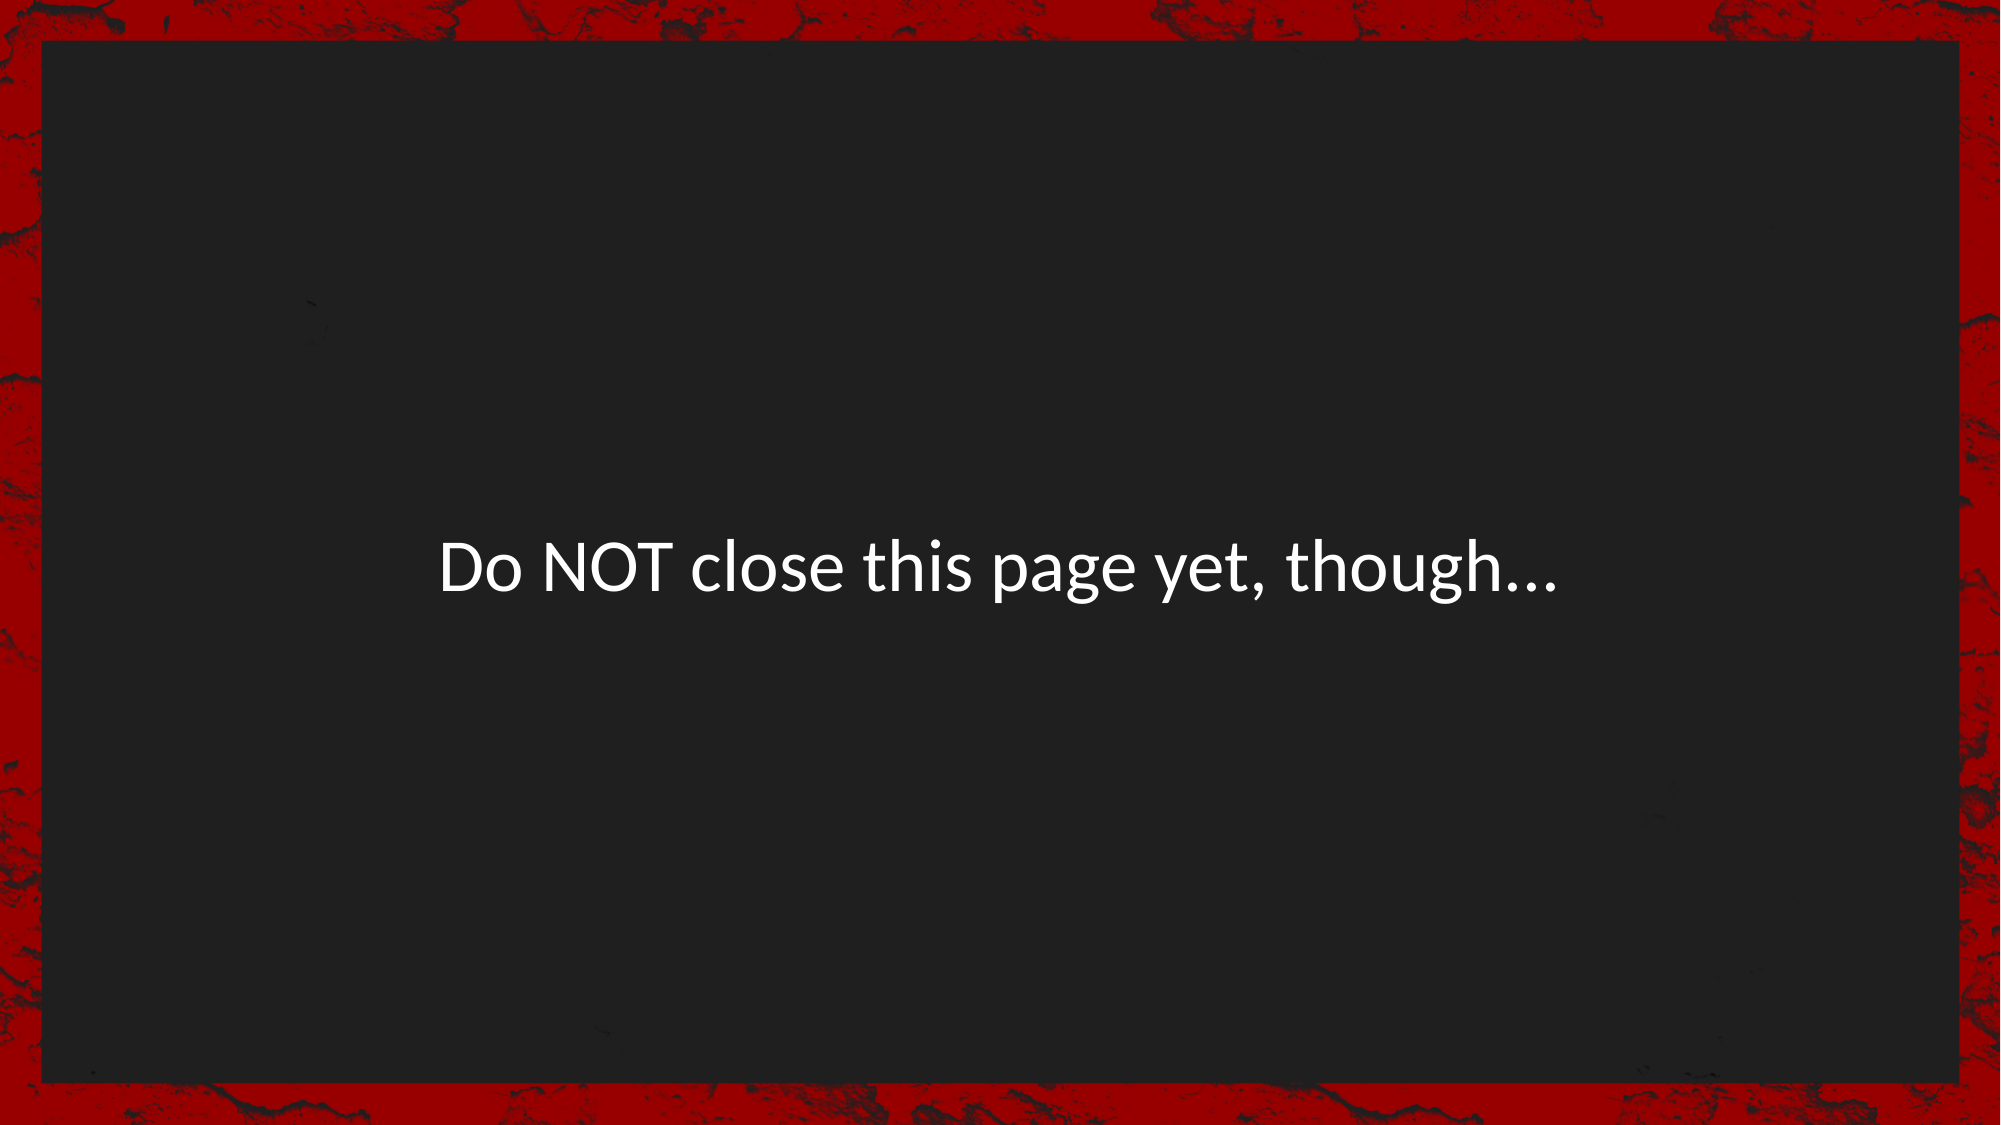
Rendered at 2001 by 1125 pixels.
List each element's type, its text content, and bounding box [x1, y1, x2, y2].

text_box Do NOT close this page yet, though... [0, 509, 2000, 615]
picture [0, 0, 2001, 1125]
